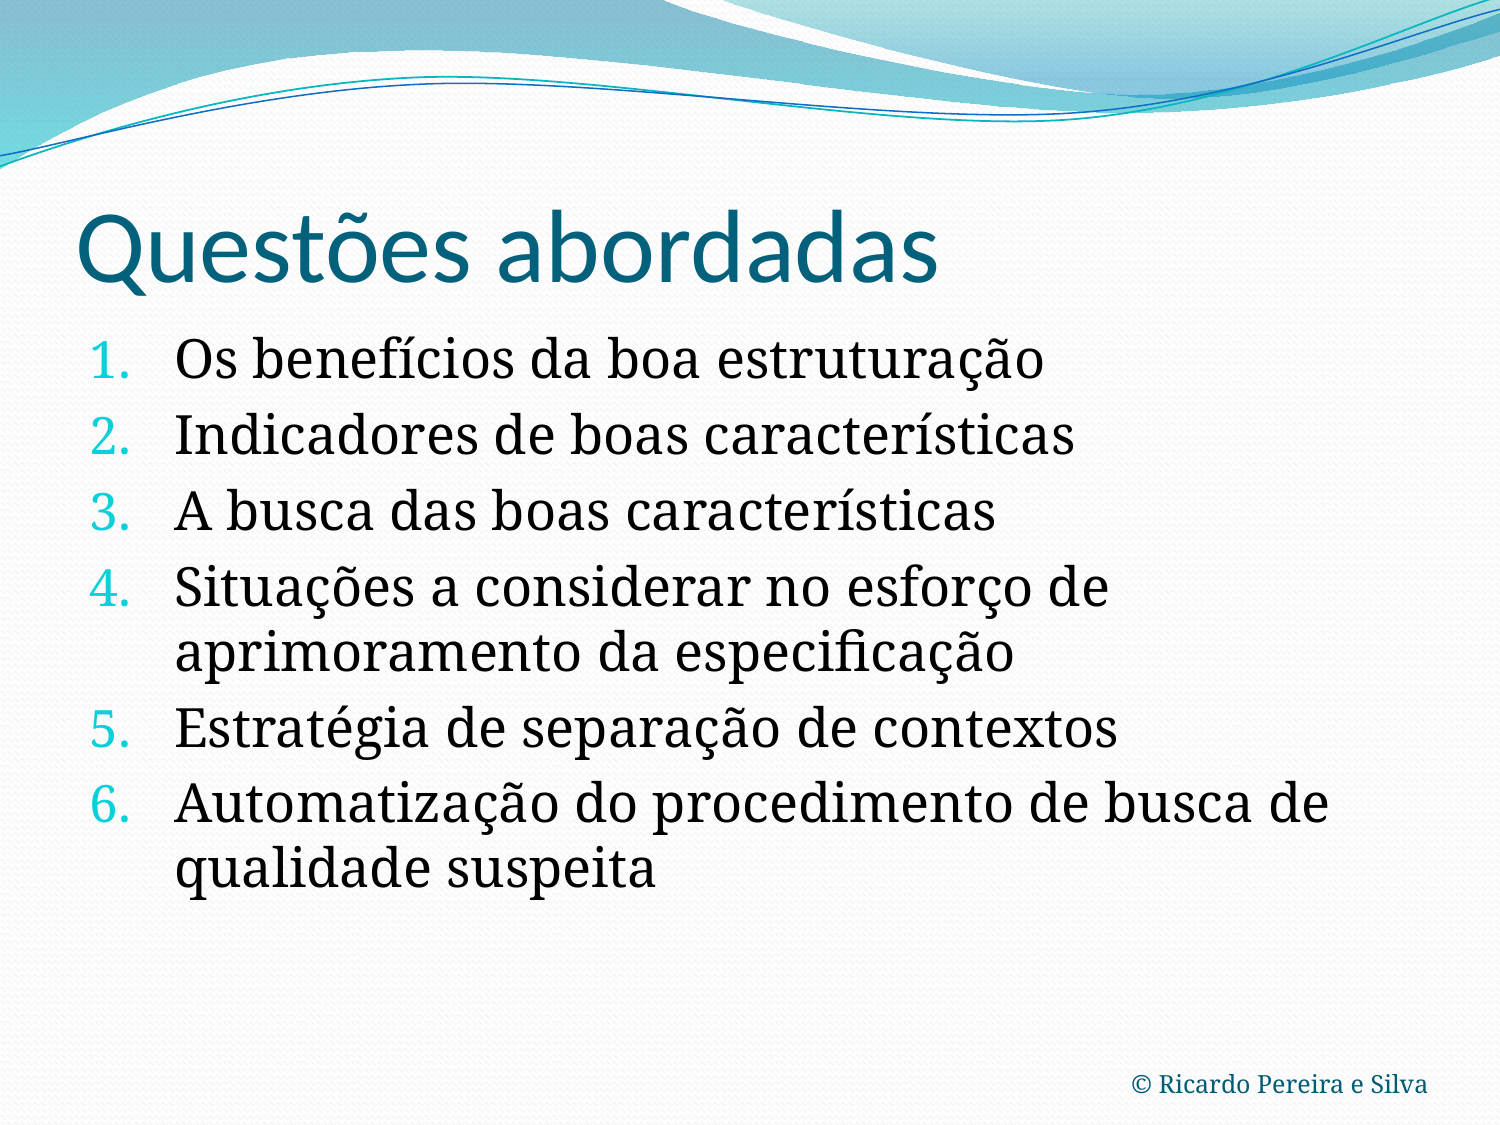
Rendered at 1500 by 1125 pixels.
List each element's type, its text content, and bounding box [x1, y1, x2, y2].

footer © Ricardo Pereira e Silva [1101, 1042, 1429, 1103]
list Os benefícios da boa estruturação Indicadores de boas características A busca das boas características Situações a considerar no esforço de aprimoramento da especificação Estratégia de separação de contextos Automatização do procedimento de busca de qualidade suspeita [75, 317, 1425, 1038]
title Questões abordadas [75, 115, 1425, 303]
